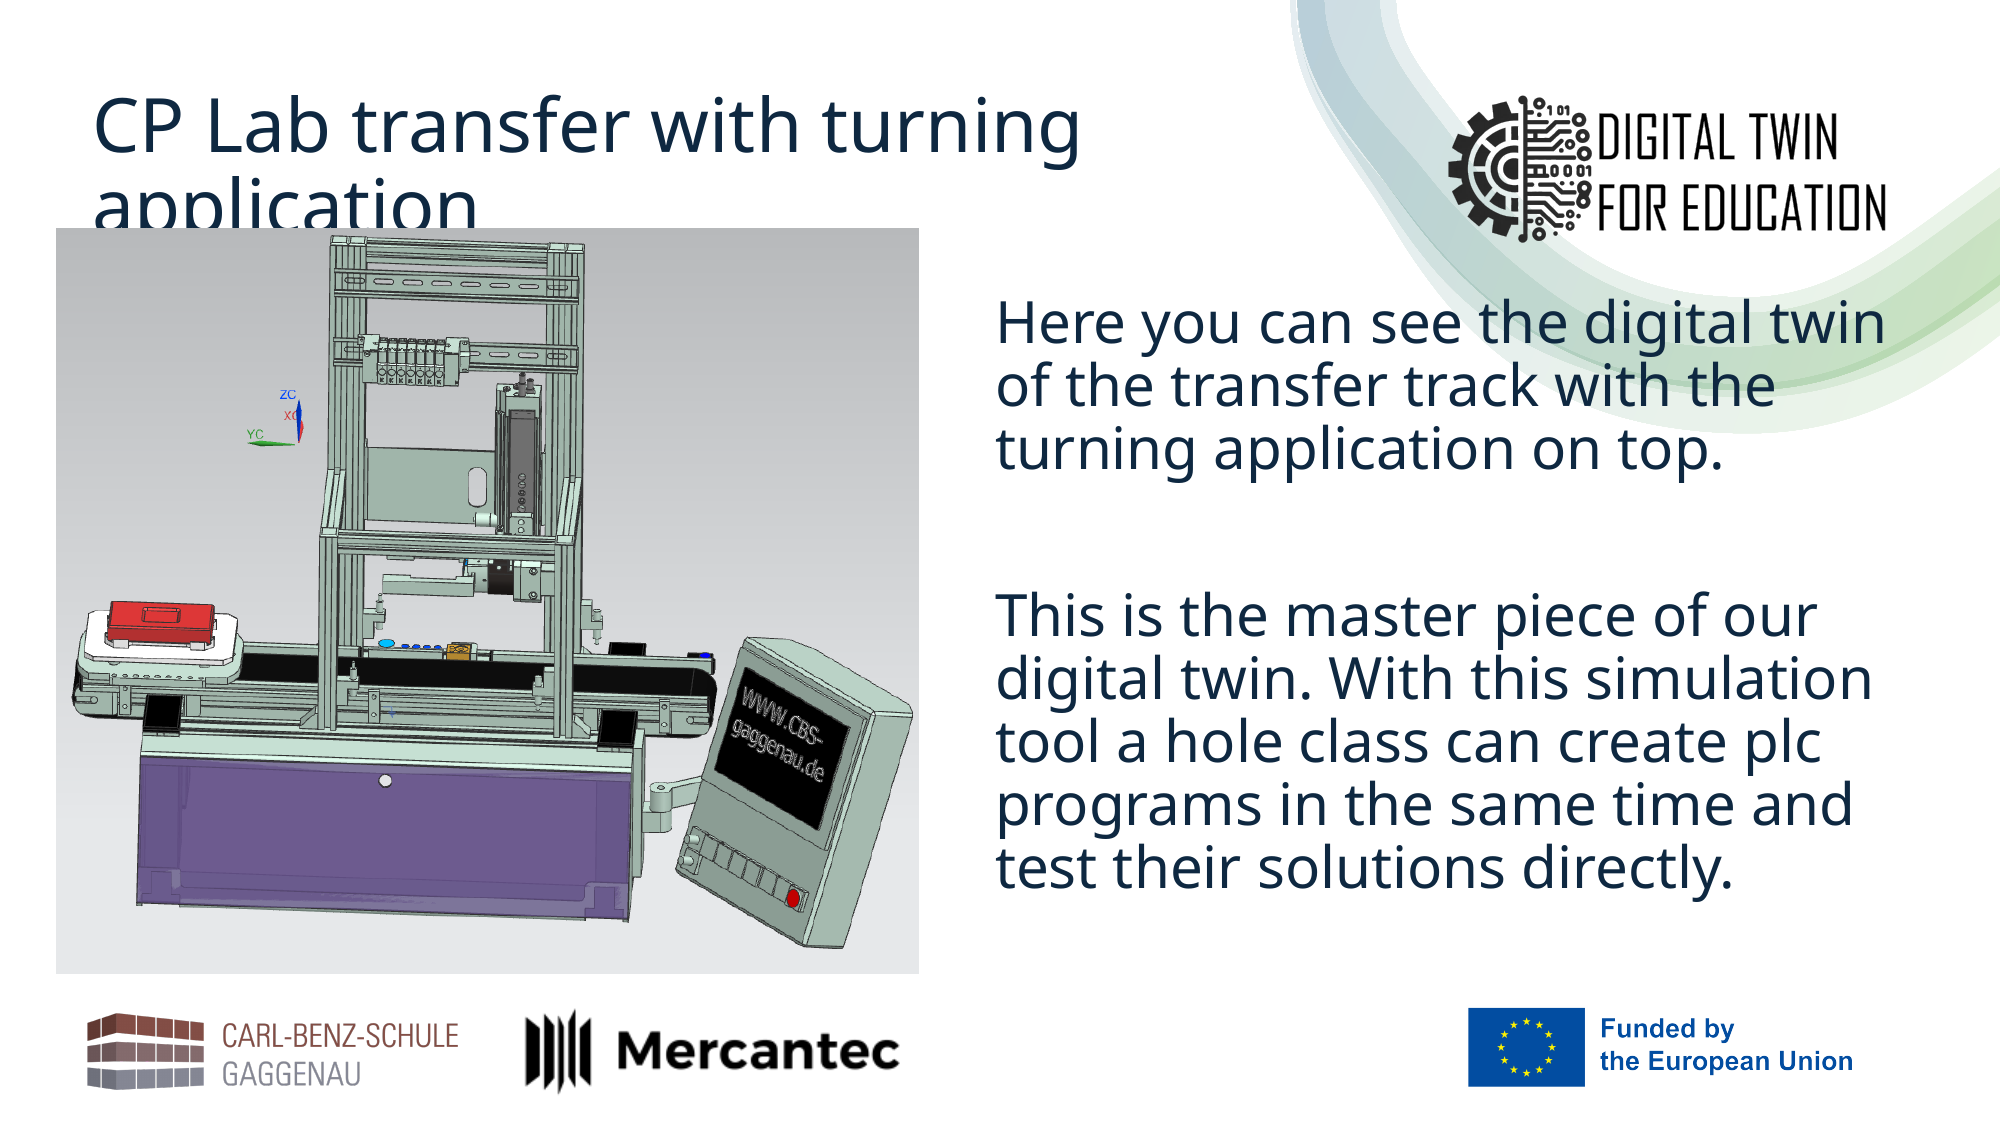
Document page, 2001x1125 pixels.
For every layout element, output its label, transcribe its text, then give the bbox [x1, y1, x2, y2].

text_box Here you can see the digital twin of the transfer track with the turning application on top. This is the master piece of our digital twin. With this simulation tool a hole class can create plc programs in the same time and test their solutions directly. [979, 286, 1958, 987]
title CP Lab transfer with turning application [77, 59, 1373, 278]
picture [1463, 1003, 1882, 1092]
picture [52, 991, 937, 1110]
picture [1442, 88, 1904, 249]
picture [56, 227, 920, 975]
